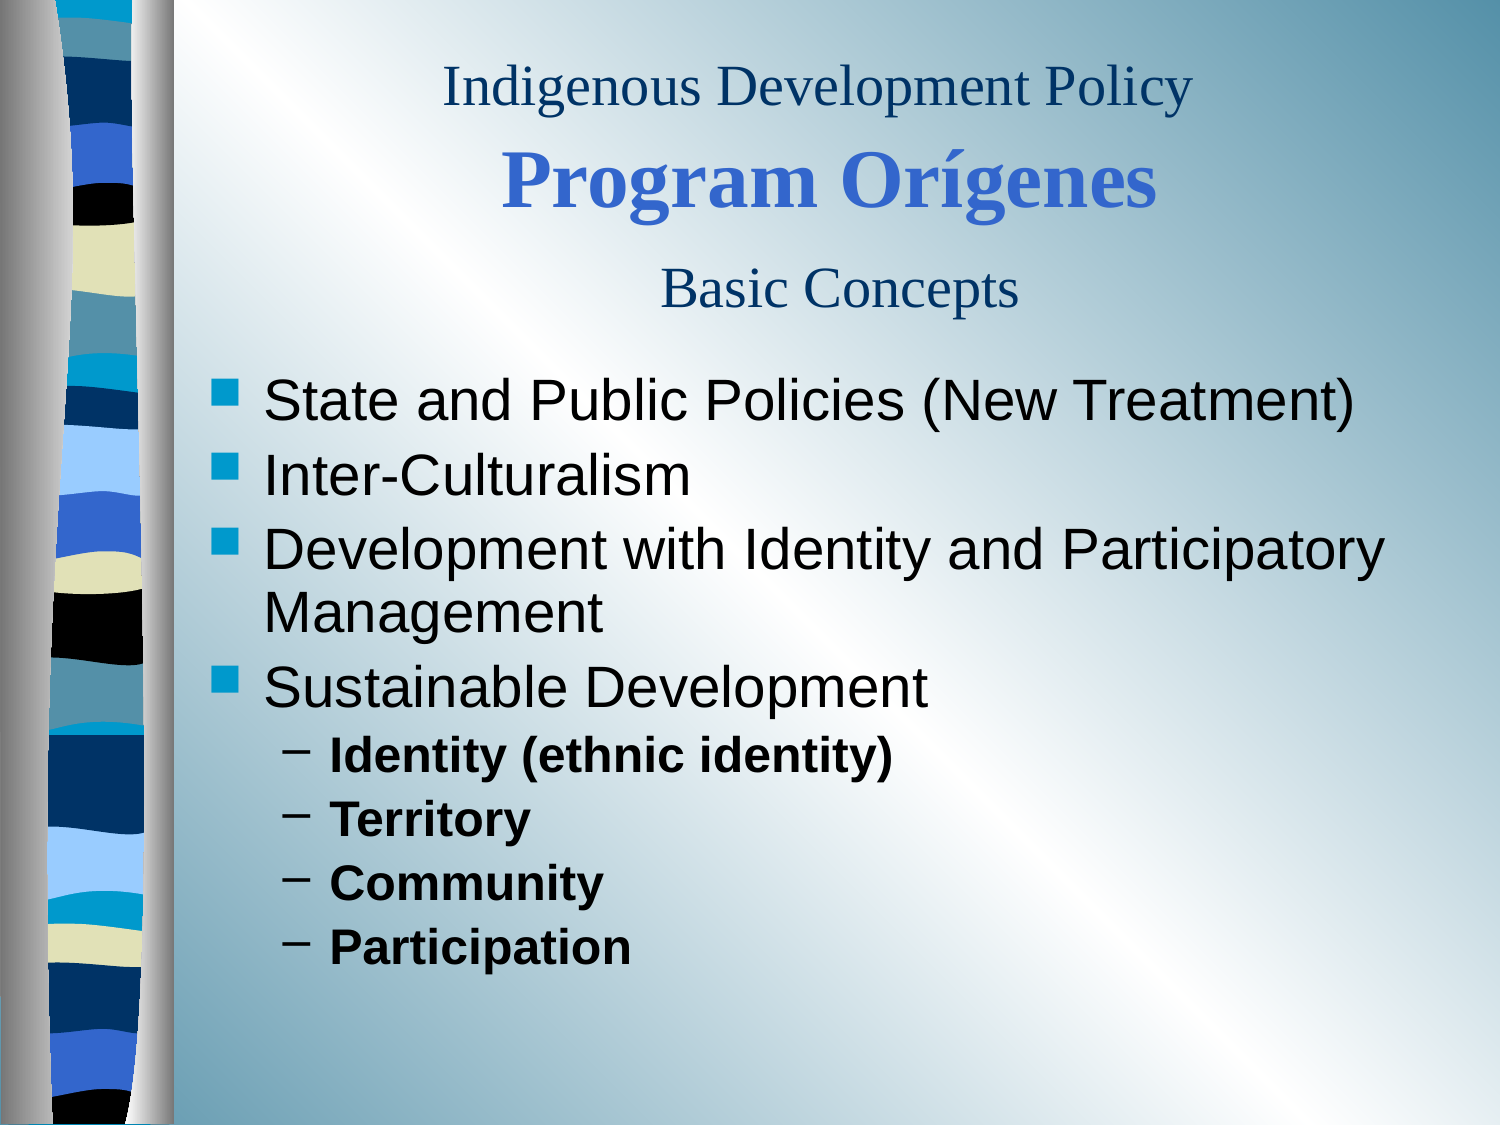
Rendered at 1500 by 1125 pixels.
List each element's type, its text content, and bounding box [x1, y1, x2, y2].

list State and Public Policies (New Treatment) Inter-Culturalism Development with Identity and Participatory Management Sustainable Development Identity (ethnic identity) Territory Community Participation [192, 362, 1468, 1001]
title Indigenous Development Policy Program Orígenes Basic Concepts [192, 74, 1468, 263]
